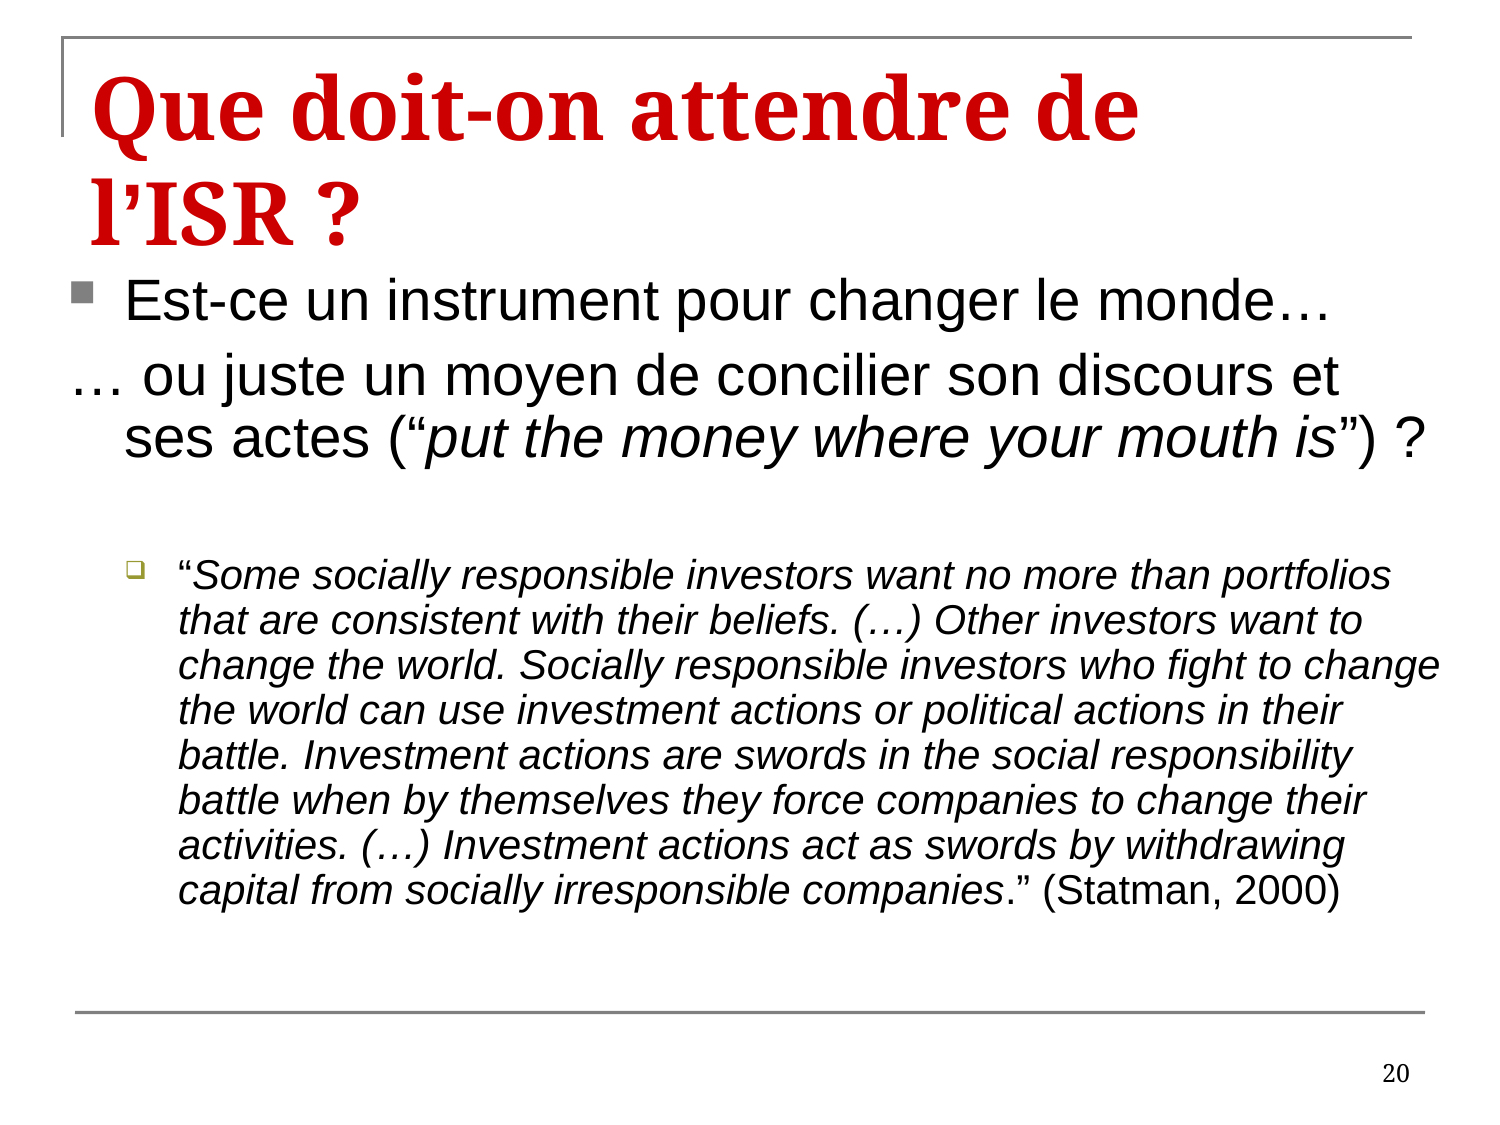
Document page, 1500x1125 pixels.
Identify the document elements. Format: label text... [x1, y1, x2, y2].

list Est-ce un instrument pour changer le monde… … ou juste un moyen de concilier son discours et ses actes (“put the money where your mouth is”) ? “Some socially responsible investors want no more than portfolios that are consistent with their beliefs. (…) Other investors want to change the world. Socially responsible investors who fight to change the world can use investment actions or political actions in their battle. Investment actions are swords in the social responsibility battle when by themselves they force companies to change their activities. (…) Investment actions act as swords by withdrawing capital from socially irresponsible companies.” (Statman, 2000) [53, 262, 1459, 1006]
slide_number 20 [1074, 1024, 1425, 1100]
title Que doit-on attendre de l’ISR ? [75, 45, 1425, 233]
